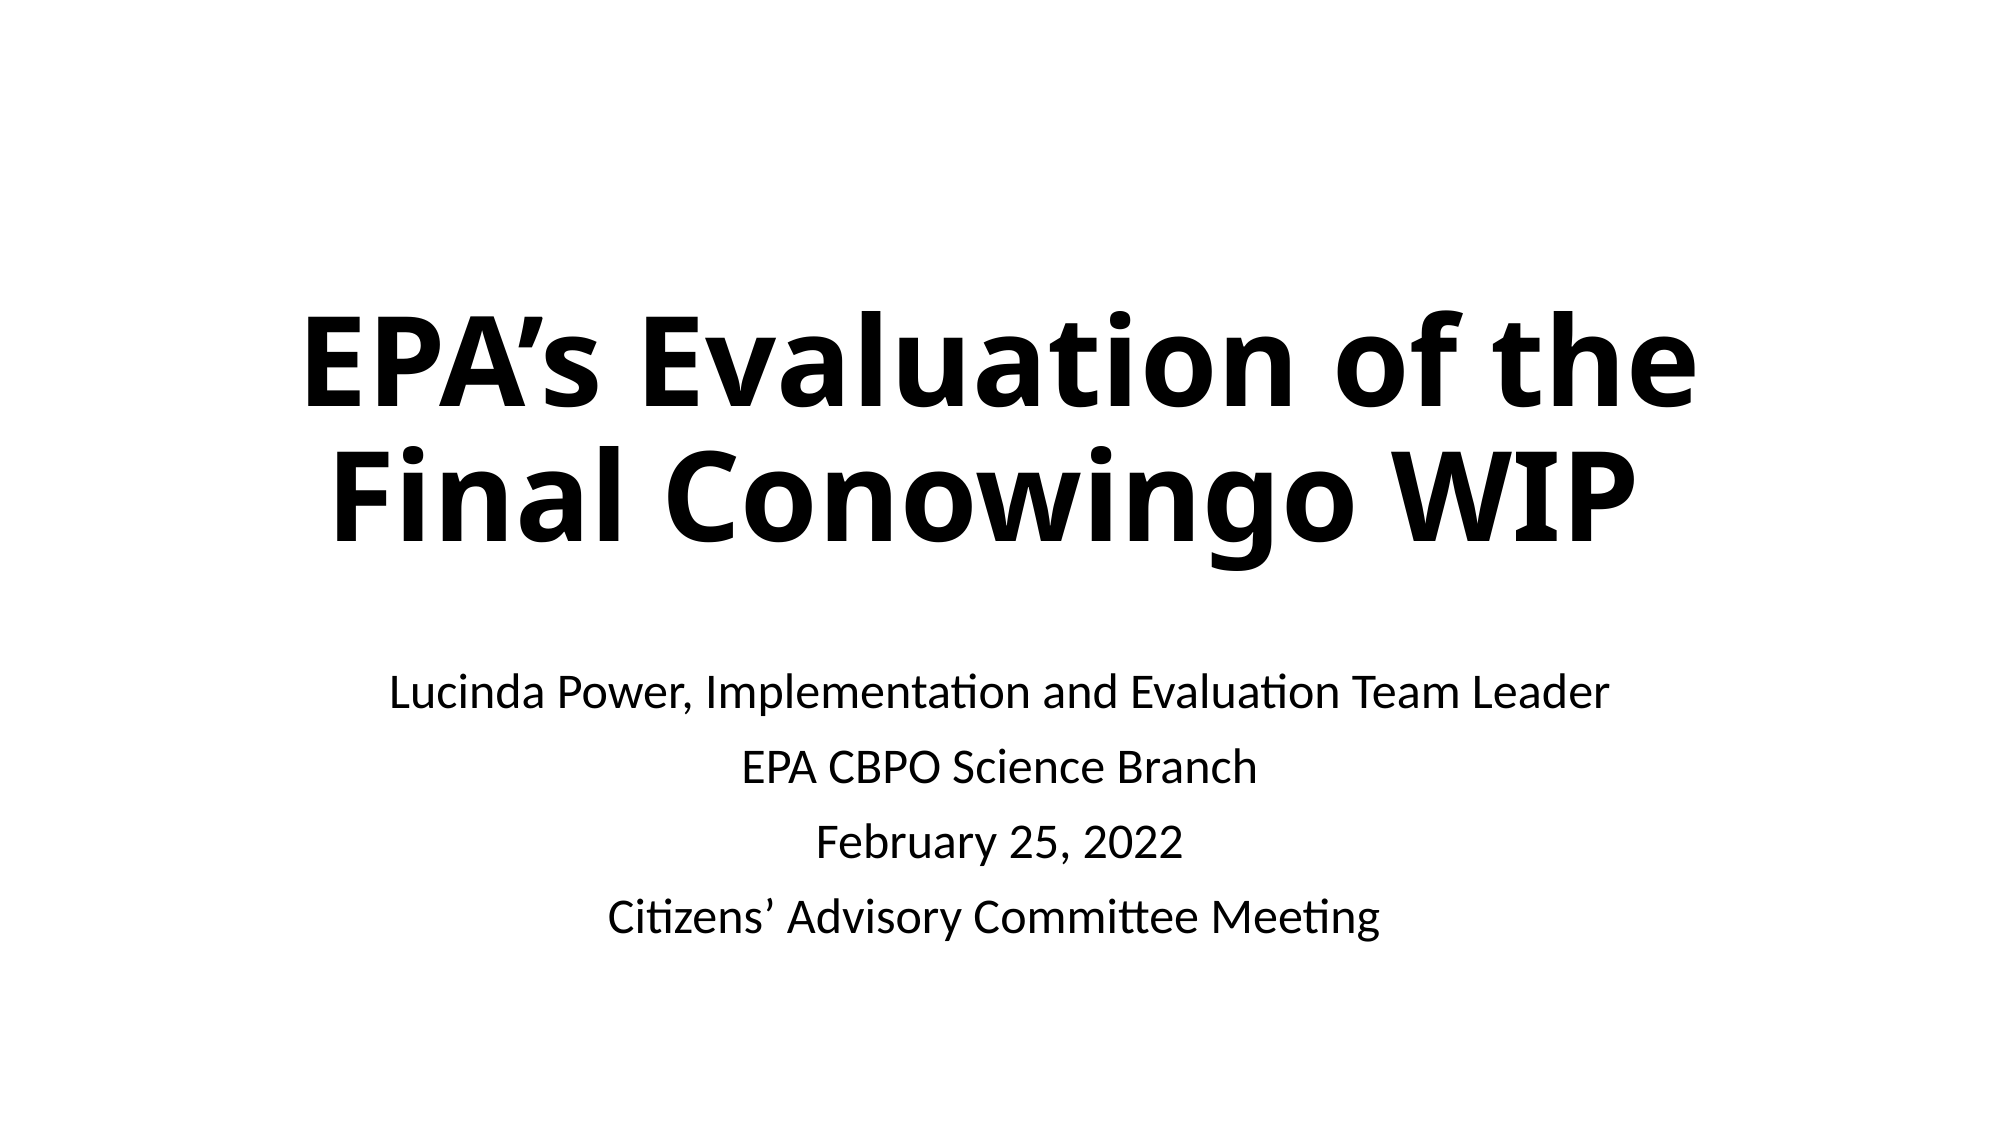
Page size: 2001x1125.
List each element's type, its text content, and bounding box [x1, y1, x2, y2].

title EPA’s Evaluation of the Final Conowingo WIP [249, 184, 1750, 576]
subtitle Lucinda Power, Implementation and Evaluation Team Leader EPA CBPO Science Branch February 25, 2022 Citizens’ Advisory Committee Meeting [249, 658, 1750, 998]
